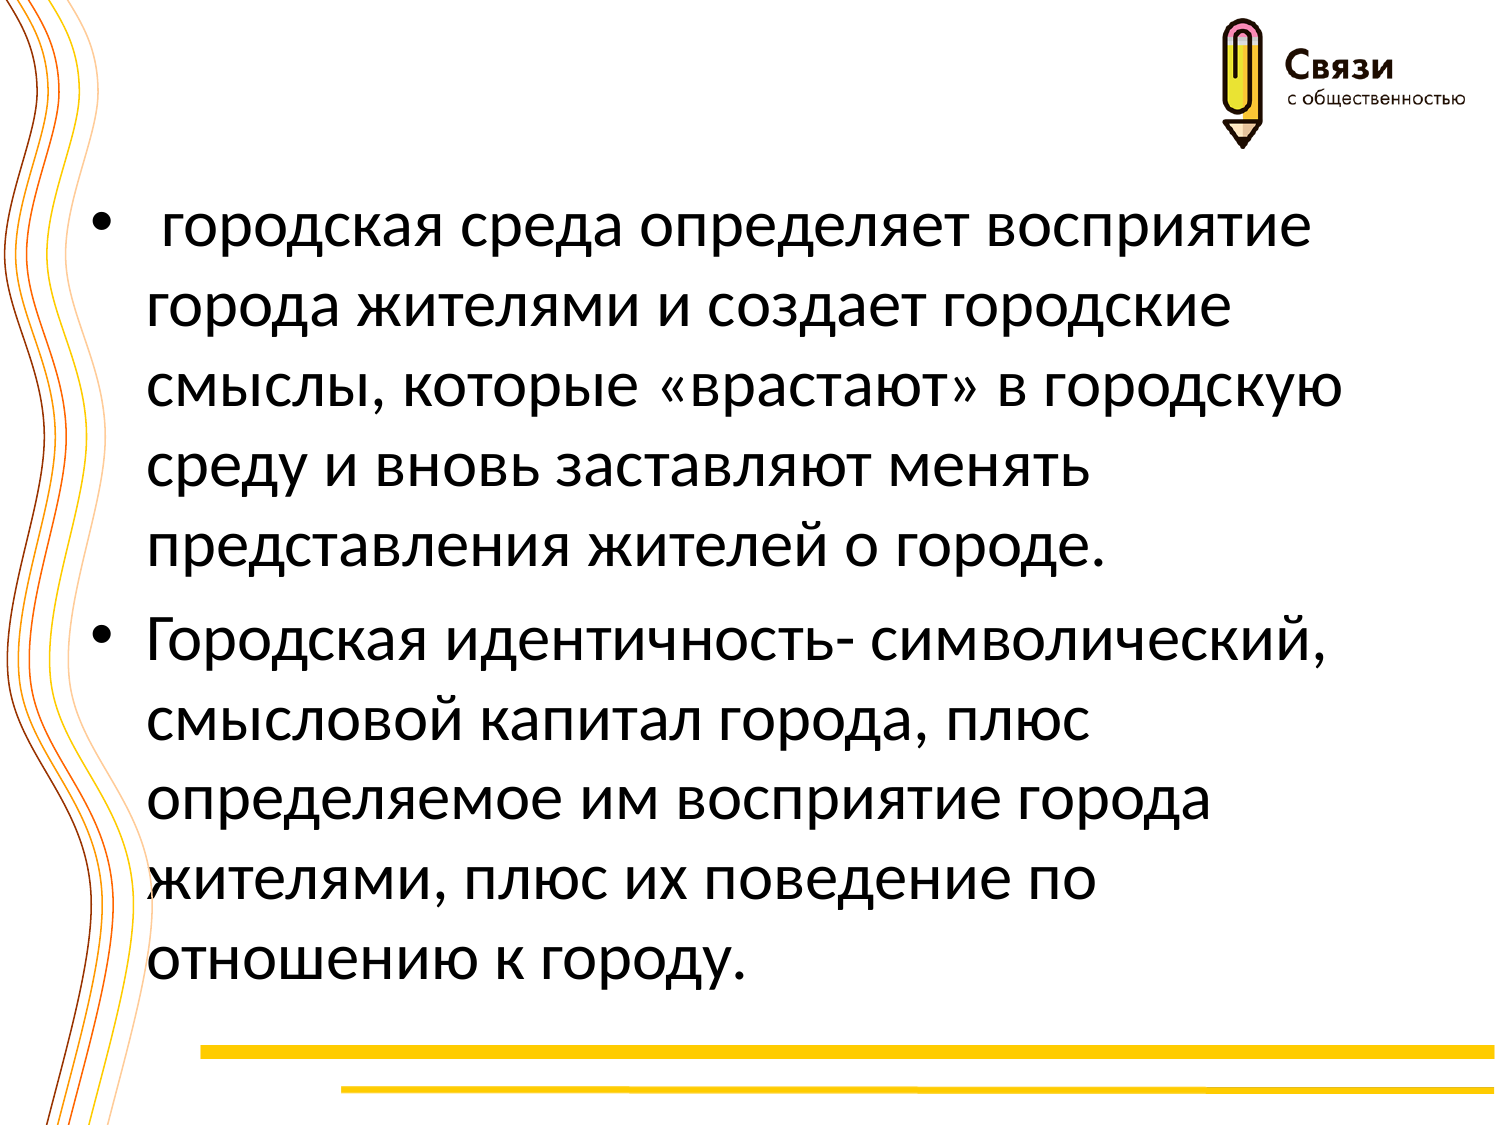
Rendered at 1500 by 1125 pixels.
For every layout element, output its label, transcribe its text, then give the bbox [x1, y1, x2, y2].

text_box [4, 0, 207, 1125]
picture [199, 1045, 1495, 1059]
picture [1222, 18, 1472, 150]
list городская среда определяет восприятие города жителями и создает городские смыслы, которые «врастают» в городскую среду и вновь заставляют менять представления жителей о городе. Городская идентичность- символический, смысловой капитал города, плюс определяемое им восприятие города жителями, плюс их поведение по отношению к городу. [213, 172, 1425, 1005]
picture [339, 1086, 1495, 1095]
